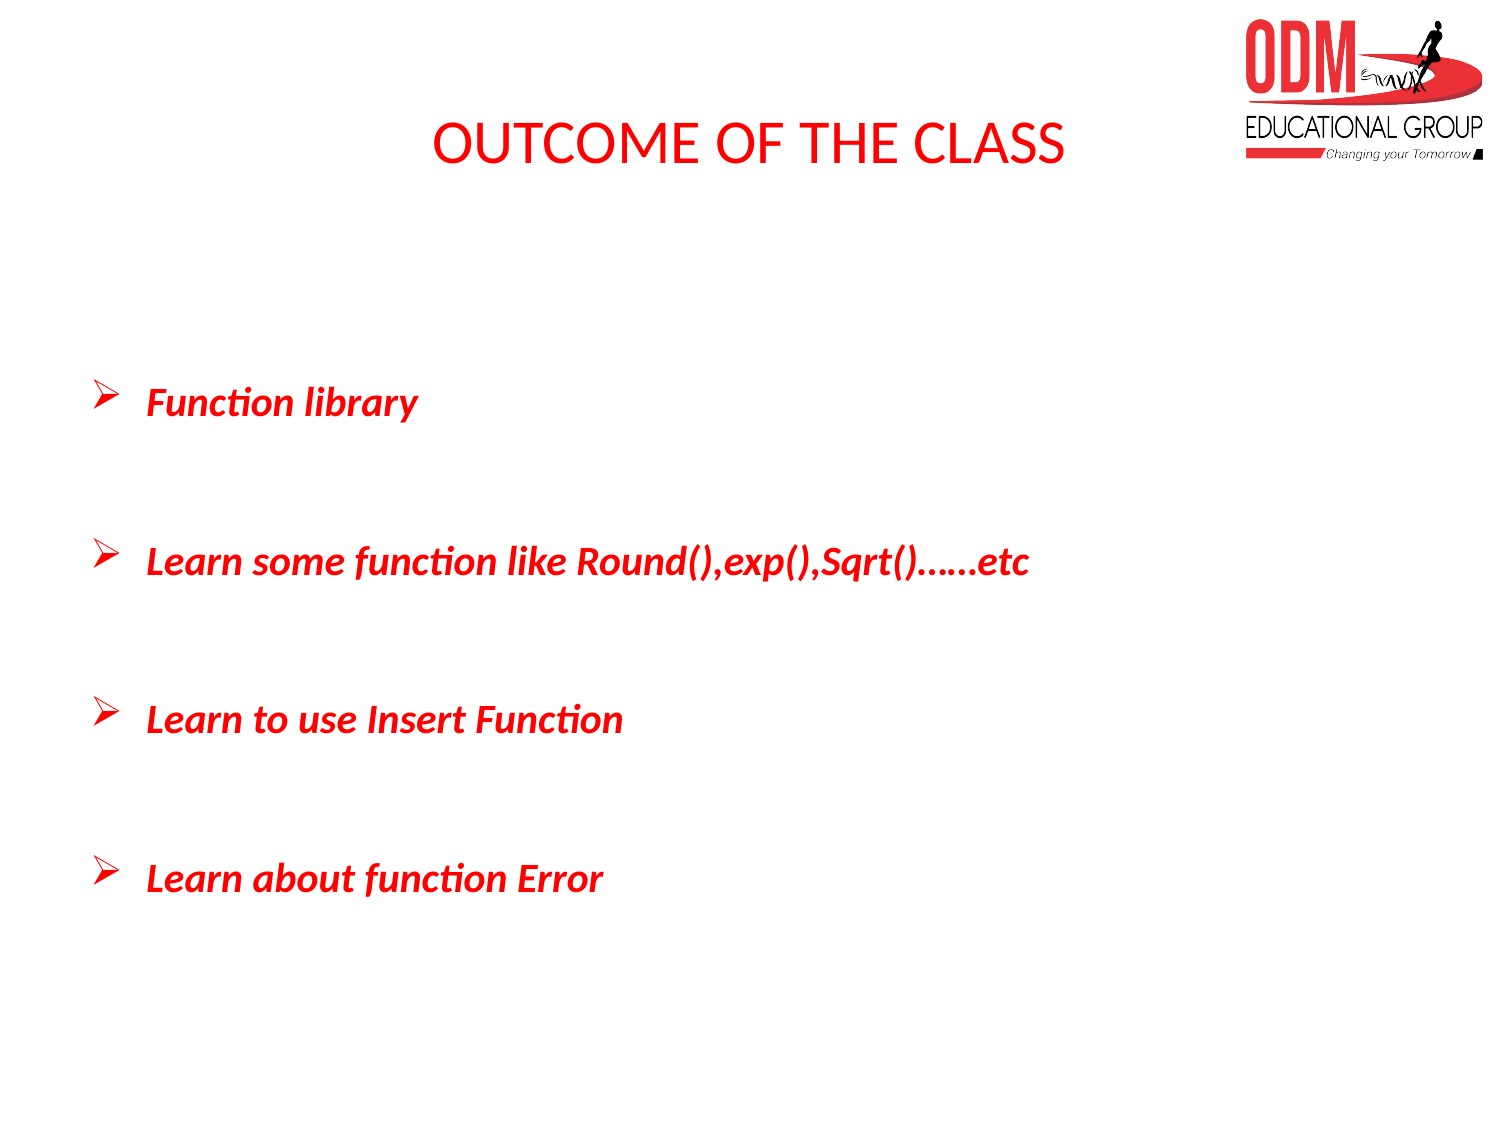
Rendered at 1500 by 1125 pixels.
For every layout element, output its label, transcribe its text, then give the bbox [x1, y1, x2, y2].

list Function library Learn some function like Round(),exp(),Sqrt()……etc Learn to use Insert Function Learn about function Error [75, 267, 1425, 1010]
title OUTCOME OF THE CLASS [75, 45, 1425, 233]
picture [1245, 18, 1483, 162]
